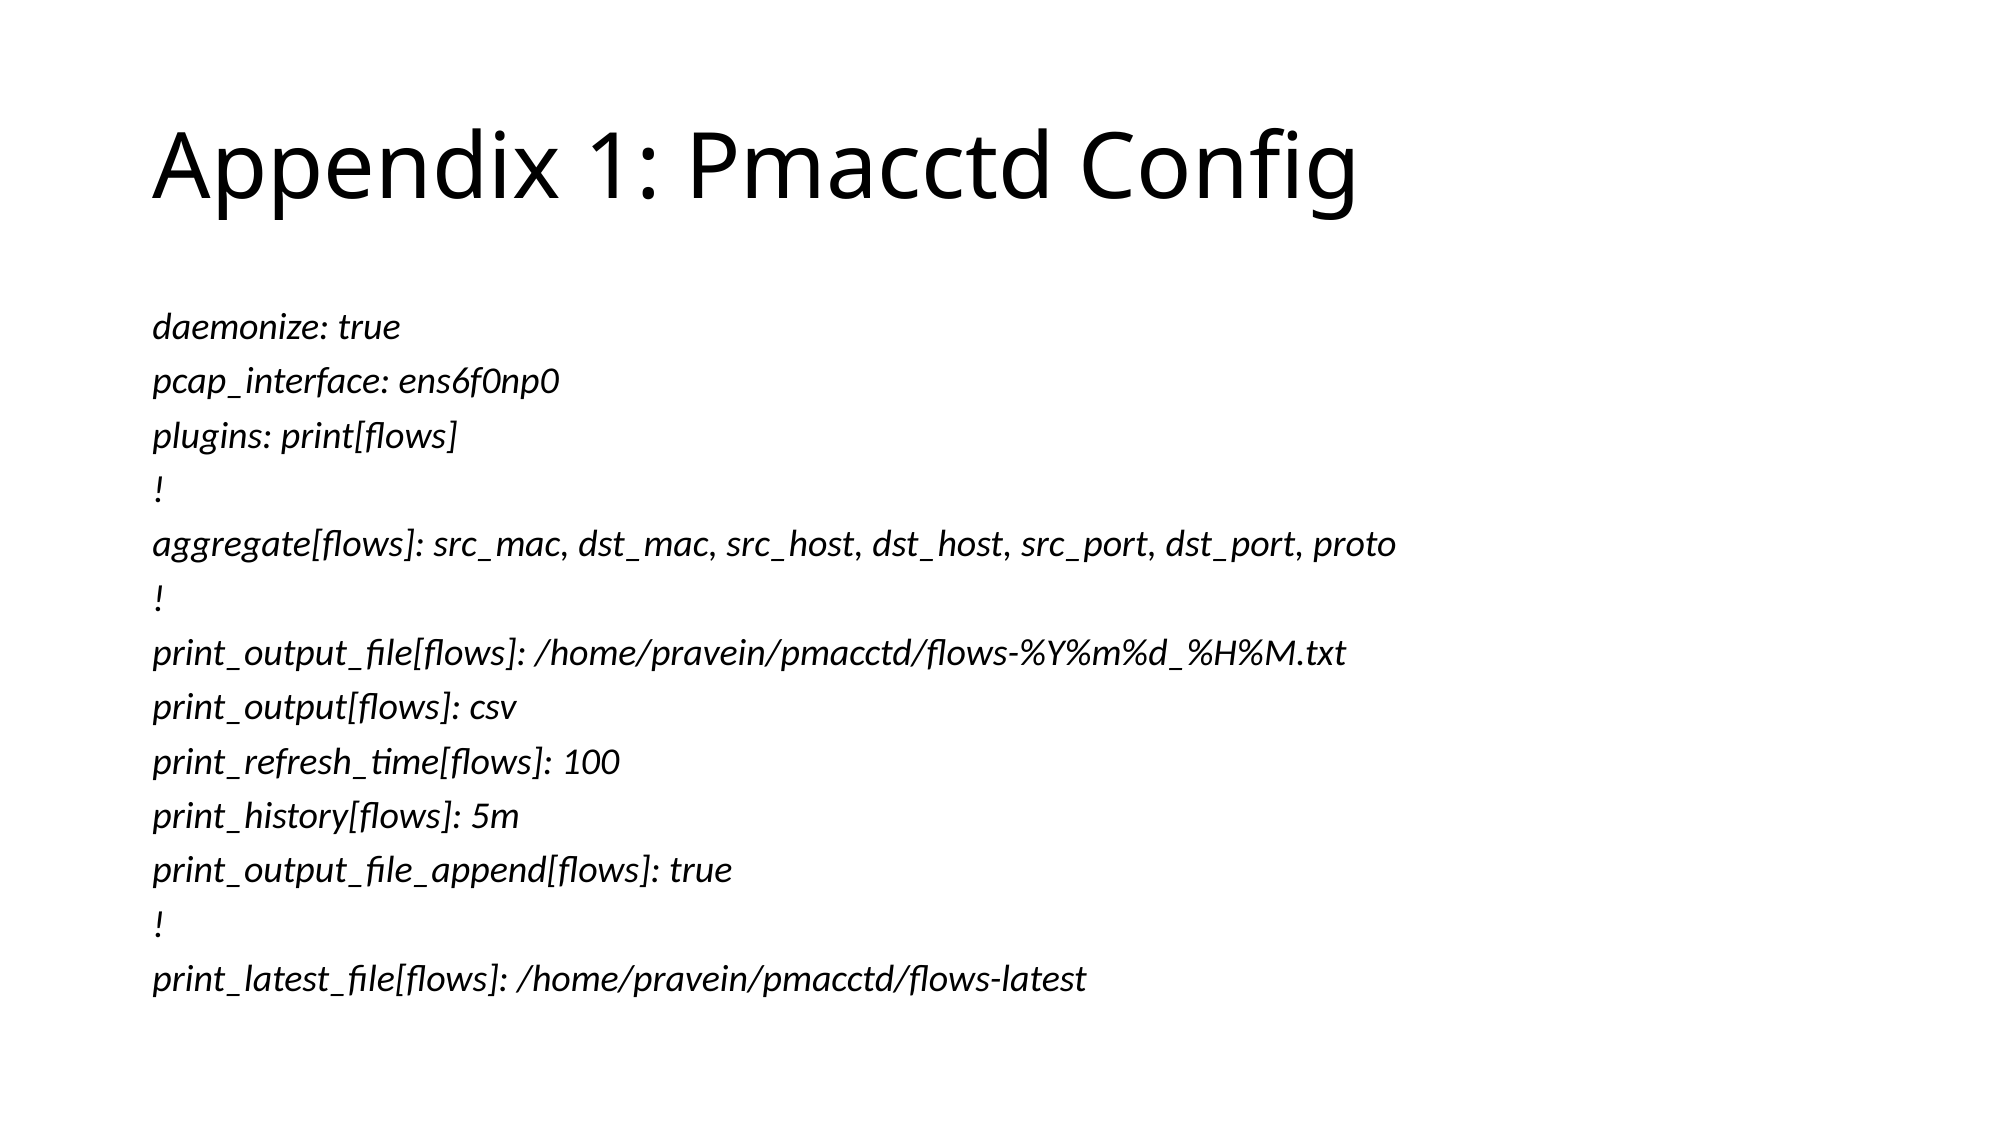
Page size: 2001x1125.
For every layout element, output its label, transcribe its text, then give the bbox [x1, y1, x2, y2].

list daemonize: true pcap_interface: ens6f0np0 plugins: print[flows] ! aggregate[flows]: src_mac, dst_mac, src_host, dst_host, src_port, dst_port, proto ! print_output_file[flows]: /home/pravein/pmacctd/flows-%Y%m%d_%H%M.txt print_output[flows]: csv print_refresh_time[flows]: 100 print_history[flows]: 5m print_output_file_append[flows]: true ! print_latest_file[flows]: /home/pravein/pmacctd/flows-latest [137, 299, 1863, 1014]
title Appendix 1: Pmacctd Config [137, 59, 1863, 278]
